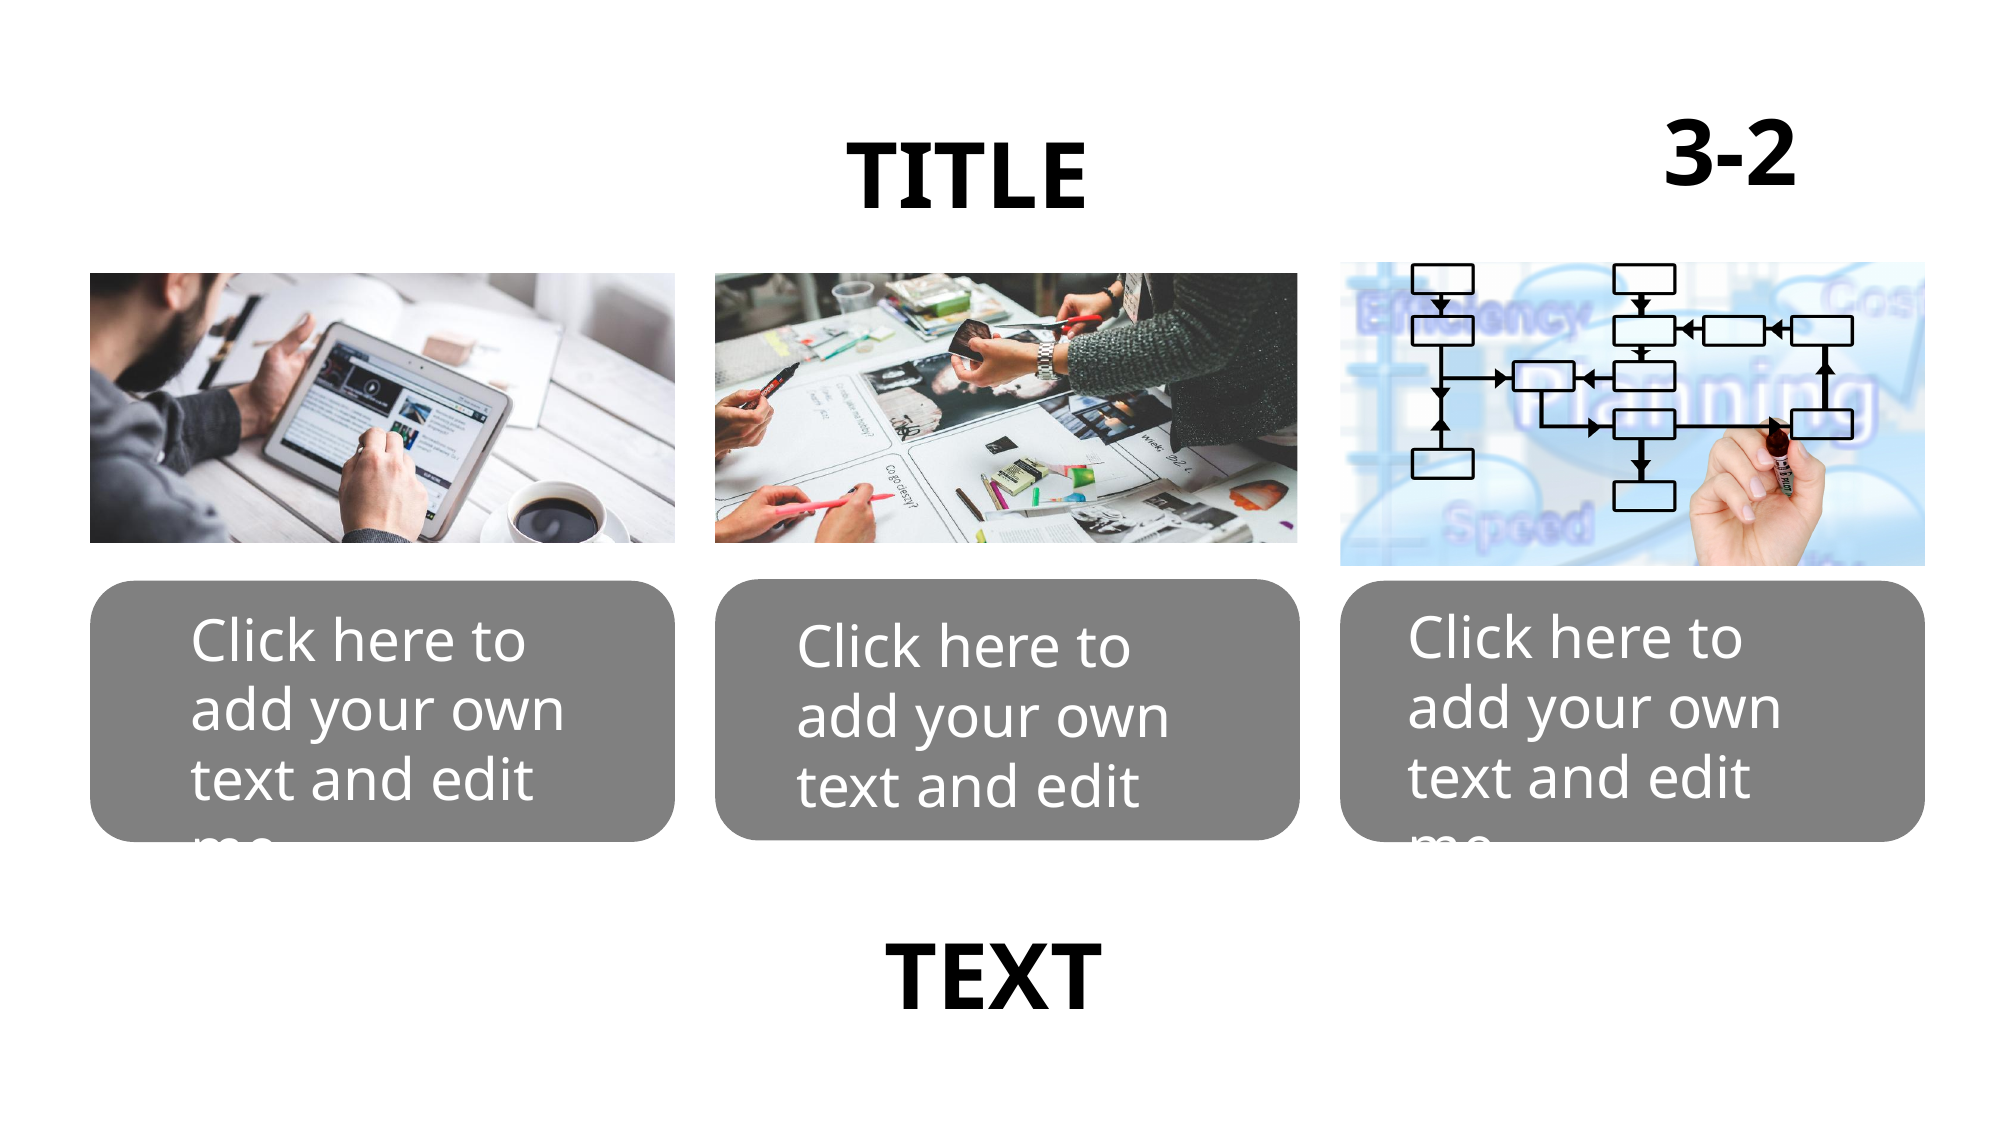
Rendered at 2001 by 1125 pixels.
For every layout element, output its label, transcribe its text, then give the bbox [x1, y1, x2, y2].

text_box [1339, 579, 1926, 844]
text_box 3-2 [1648, 86, 1874, 212]
text_box TITLE [329, 109, 1607, 235]
picture [90, 273, 675, 543]
text_box Click here to add your own text and edit me. [781, 601, 1261, 897]
picture [1340, 262, 1925, 566]
text_box Click here to add your own text and edit me. [1393, 592, 1872, 888]
text_box Click here to add your own text and edit me. [175, 595, 655, 890]
text_box [89, 579, 676, 844]
text_box [714, 578, 1301, 842]
text_box TEXT [355, 910, 1633, 1036]
picture [715, 273, 1298, 543]
